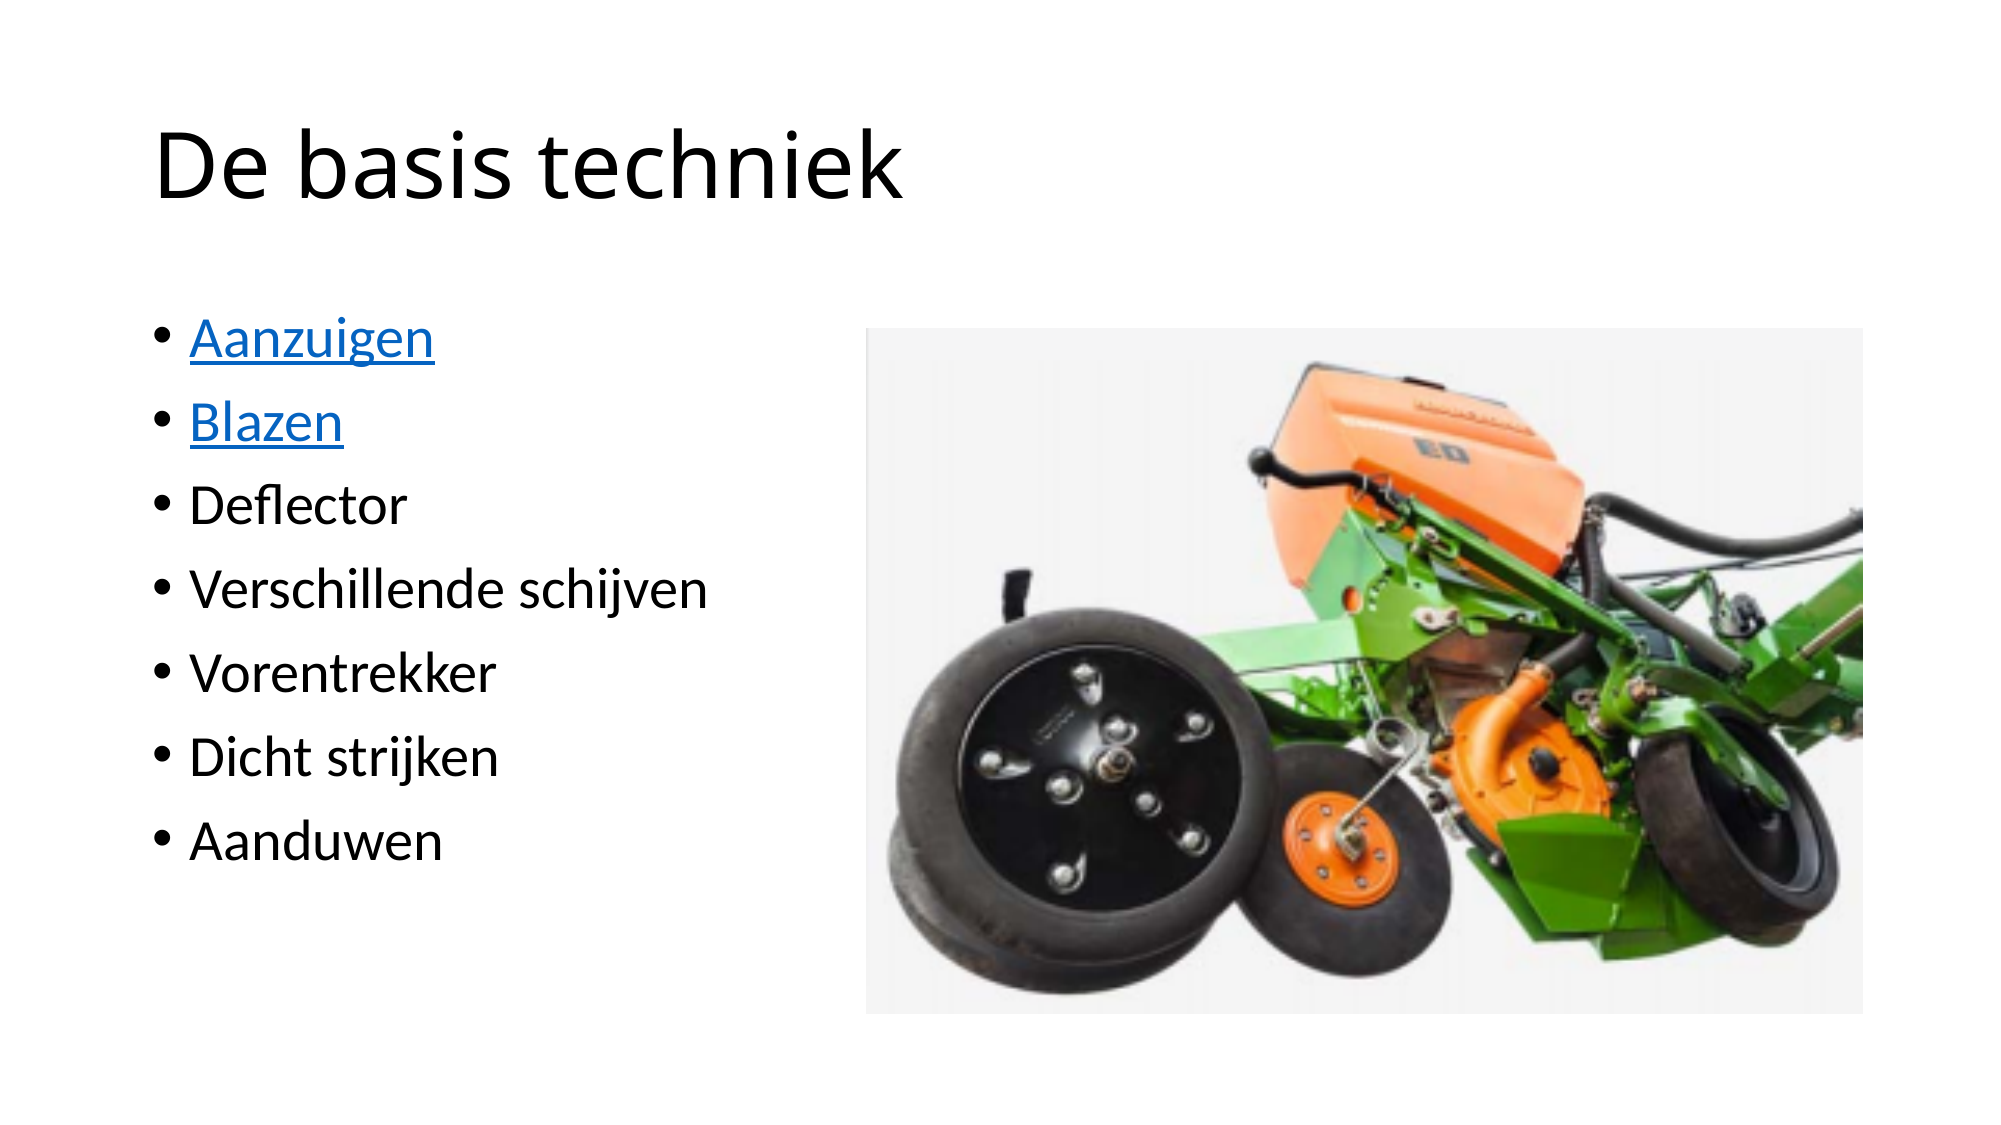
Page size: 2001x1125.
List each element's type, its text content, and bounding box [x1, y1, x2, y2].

title De basis techniek [137, 59, 1863, 278]
list Aanzuigen Blazen Deflector Verschillende schijven Vorentrekker Dicht strijken Aanduwen [137, 299, 1863, 1014]
picture [866, 328, 1863, 1014]
